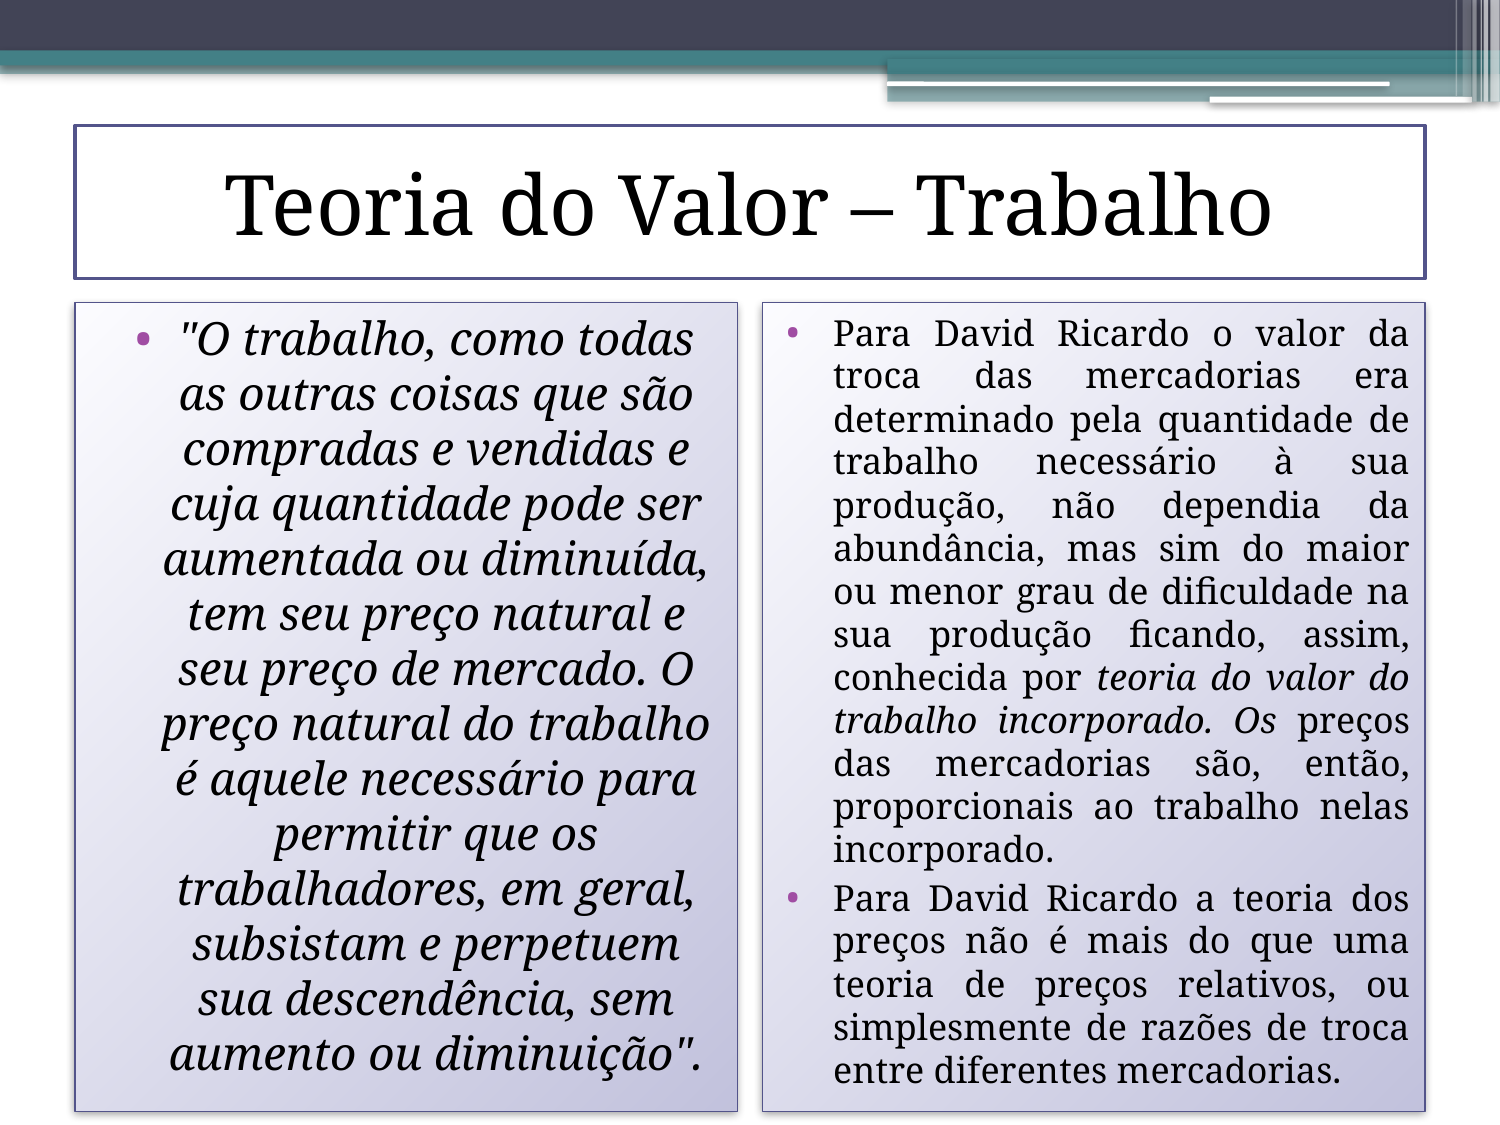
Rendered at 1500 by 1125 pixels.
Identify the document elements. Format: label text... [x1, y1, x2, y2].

list "O trabalho, como todas as outras coisas que são compradas e vendidas e cuja quantidade pode ser aumentada ou diminuída, tem seu preço natural e seu preço de mercado. O preço natural do trabalho é aquele necessário para permitir que os trabalhadores, em geral, subsistam e perpetuem sua descendência, sem aumento ou diminuição". [74, 302, 738, 1112]
title Teoria do Valor – Trabalho [73, 124, 1427, 280]
list Para David Ricardo o valor da troca das mercadorias era determinado pela quantidade de trabalho necessário à sua produção, não dependia da abundância, mas sim do maior ou menor grau de dificuldade na sua produção ficando, assim, conhecida por teoria do valor do trabalho incorporado. Os preços das mercadorias são, então, proporcionais ao trabalho nelas incorporado. Para David Ricardo a teoria dos preços não é mais do que uma teoria de preços relativos, ou simplesmente de razões de troca entre diferentes mercadorias. [762, 302, 1426, 1112]
